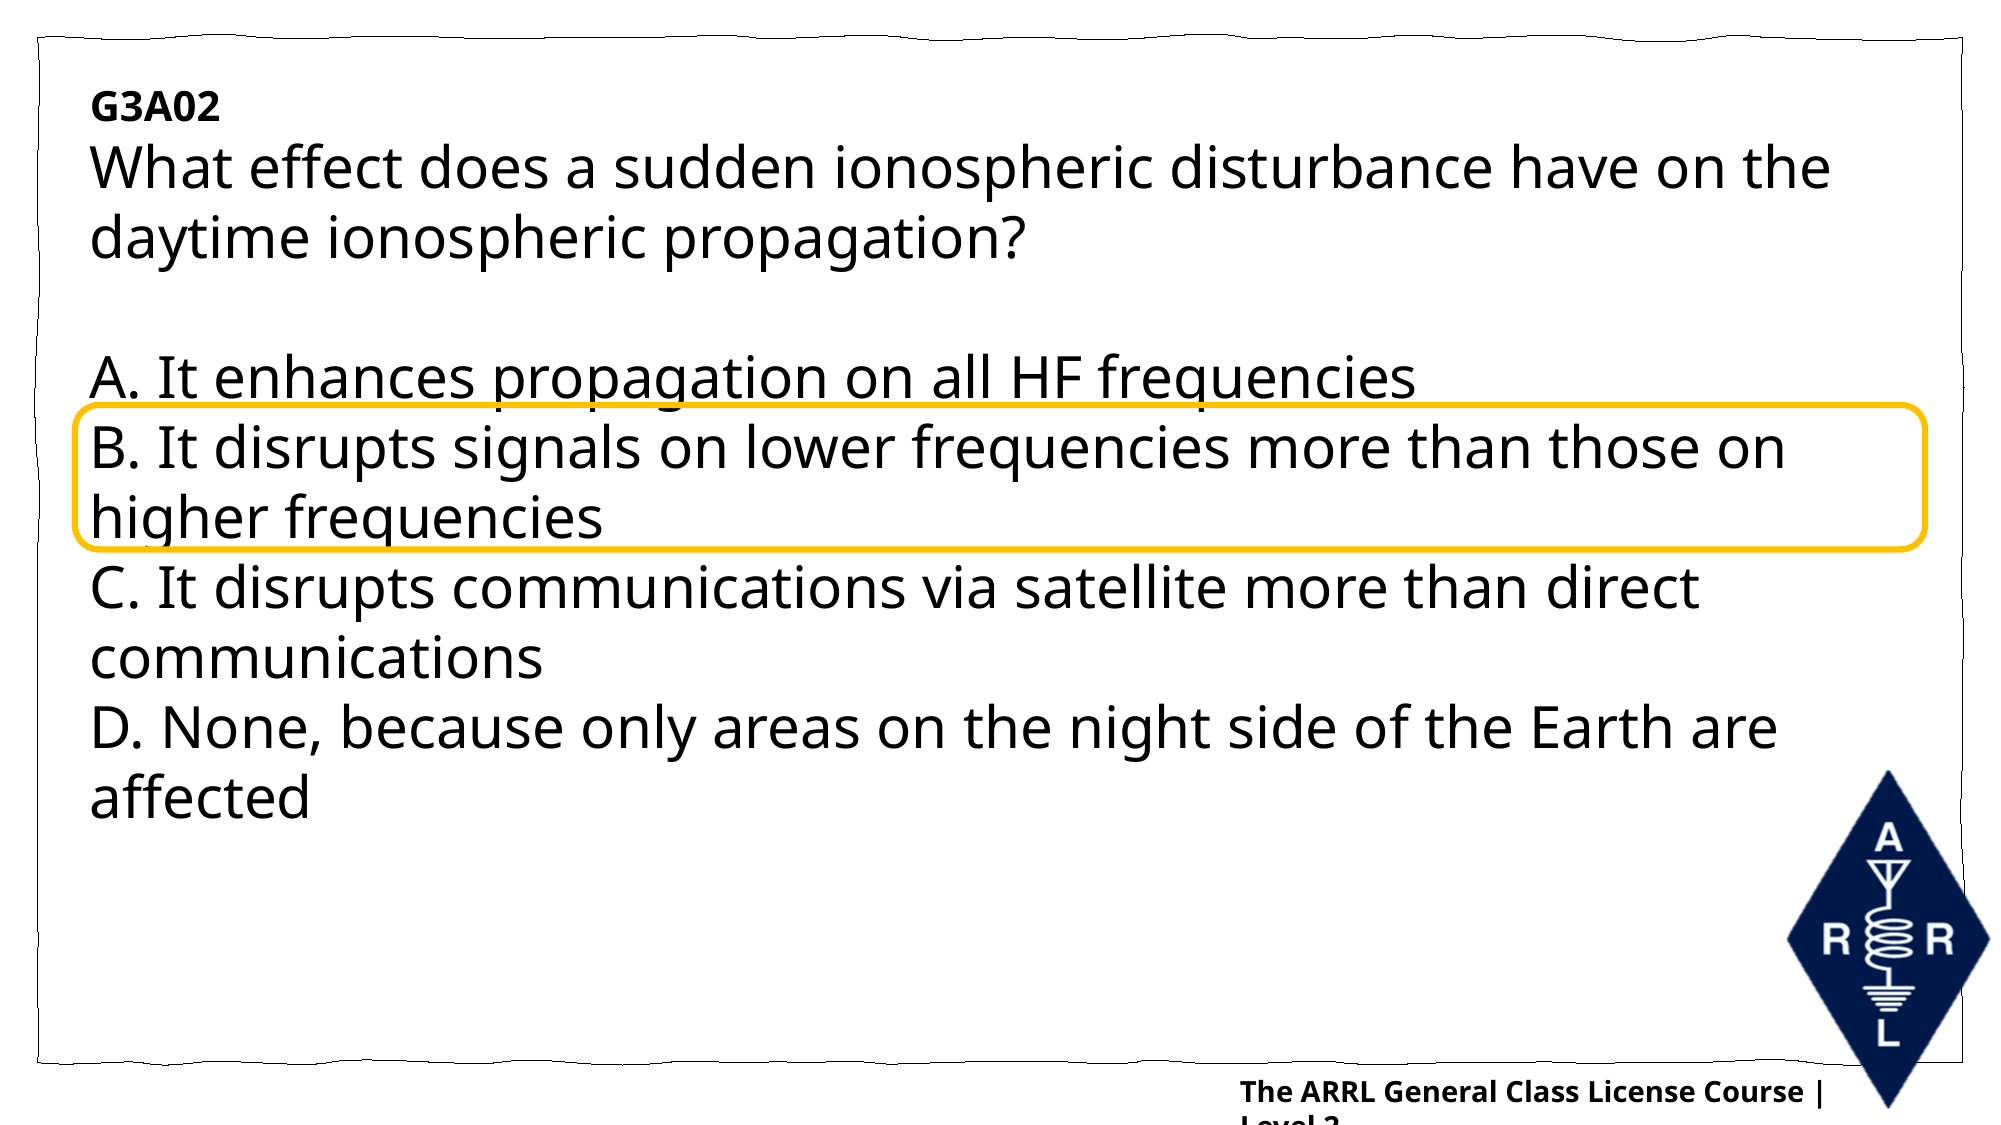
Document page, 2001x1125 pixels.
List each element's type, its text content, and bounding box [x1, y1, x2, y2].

picture [1773, 752, 1999, 1125]
text_box G3A02 What effect does a sudden ionospheric disturbance have on the daytime ionospheric propagation? A. It enhances propagation on all HF frequencies B. It disrupts signals on lower frequencies more than those on higher frequencies C. It disrupts communications via satellite more than direct communications D. None, because only areas on the night side of the Earth are affected [75, 536, 1850, 838]
text_box G3A02 What effect does a sudden ionospheric disturbance have on the daytime ionospheric propagation? A. It enhances propagation on all HF frequencies B. It disrupts signals on lower frequencies more than those on higher frequencies C. It disrupts communications via satellite more than direct communications D. None, because only areas on the night side of the Earth are affected [75, 72, 1850, 419]
text_box [73, 403, 1927, 551]
